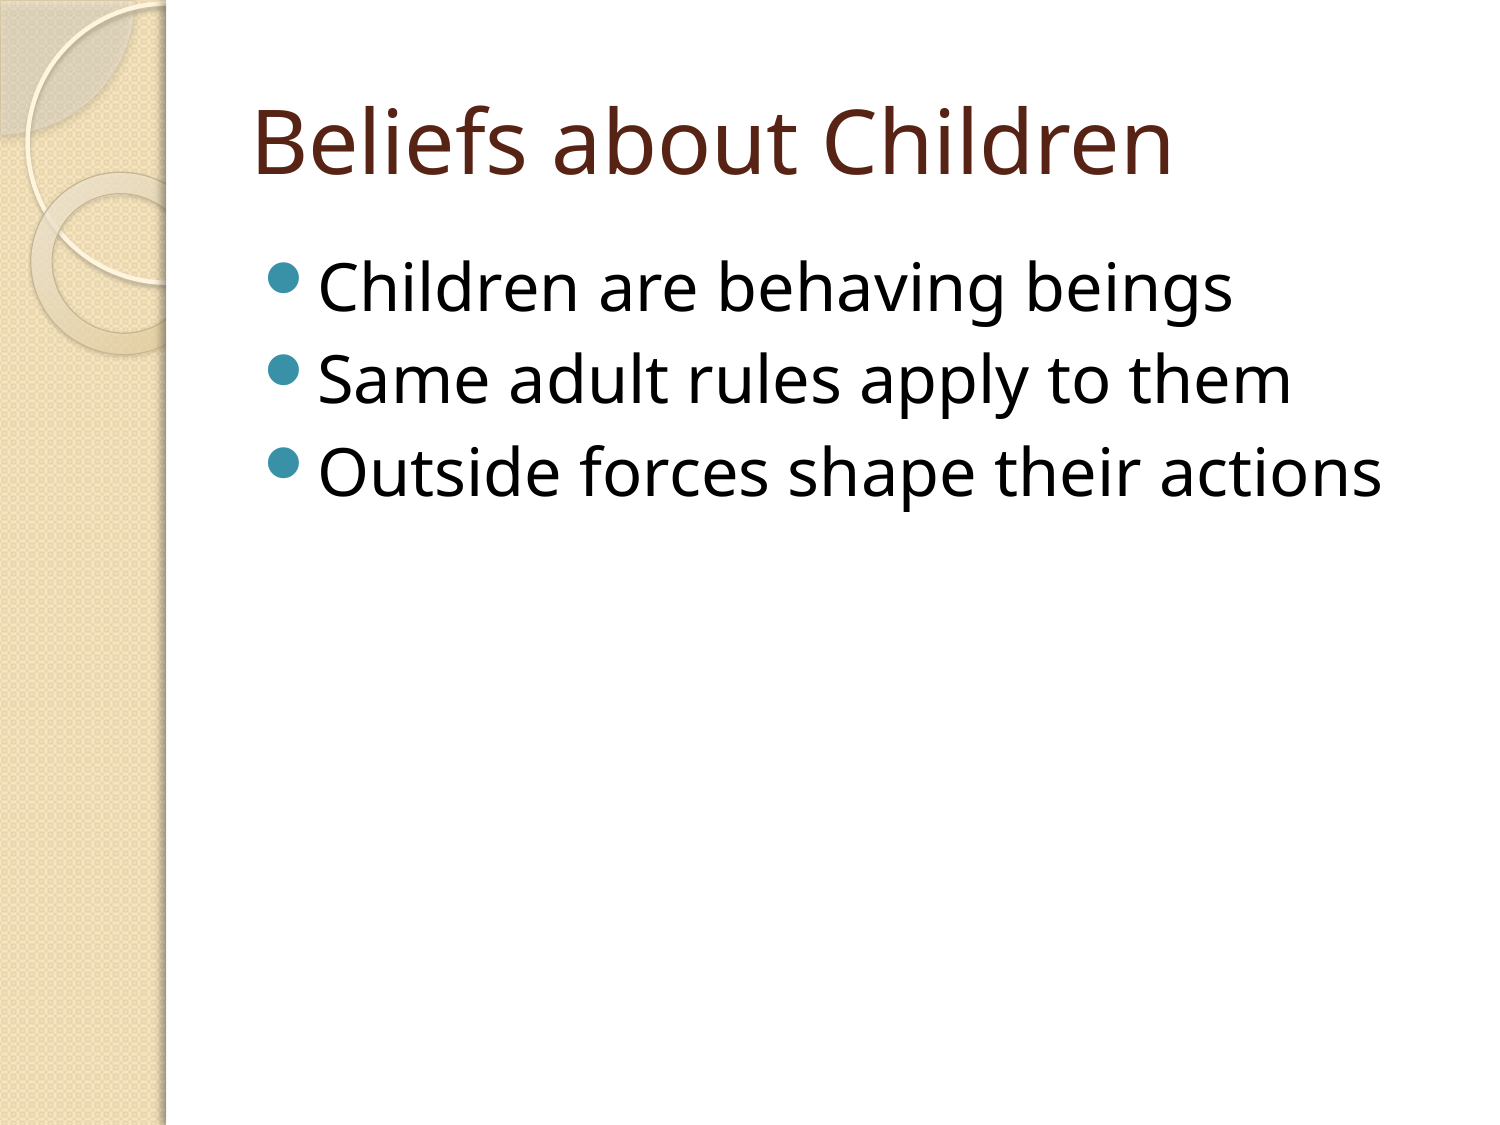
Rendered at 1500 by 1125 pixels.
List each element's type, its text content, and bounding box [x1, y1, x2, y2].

list Children are behaving beings Same adult rules apply to them Outside forces shape their actions [235, 237, 1466, 1025]
title Beliefs about Children [235, 45, 1466, 233]
